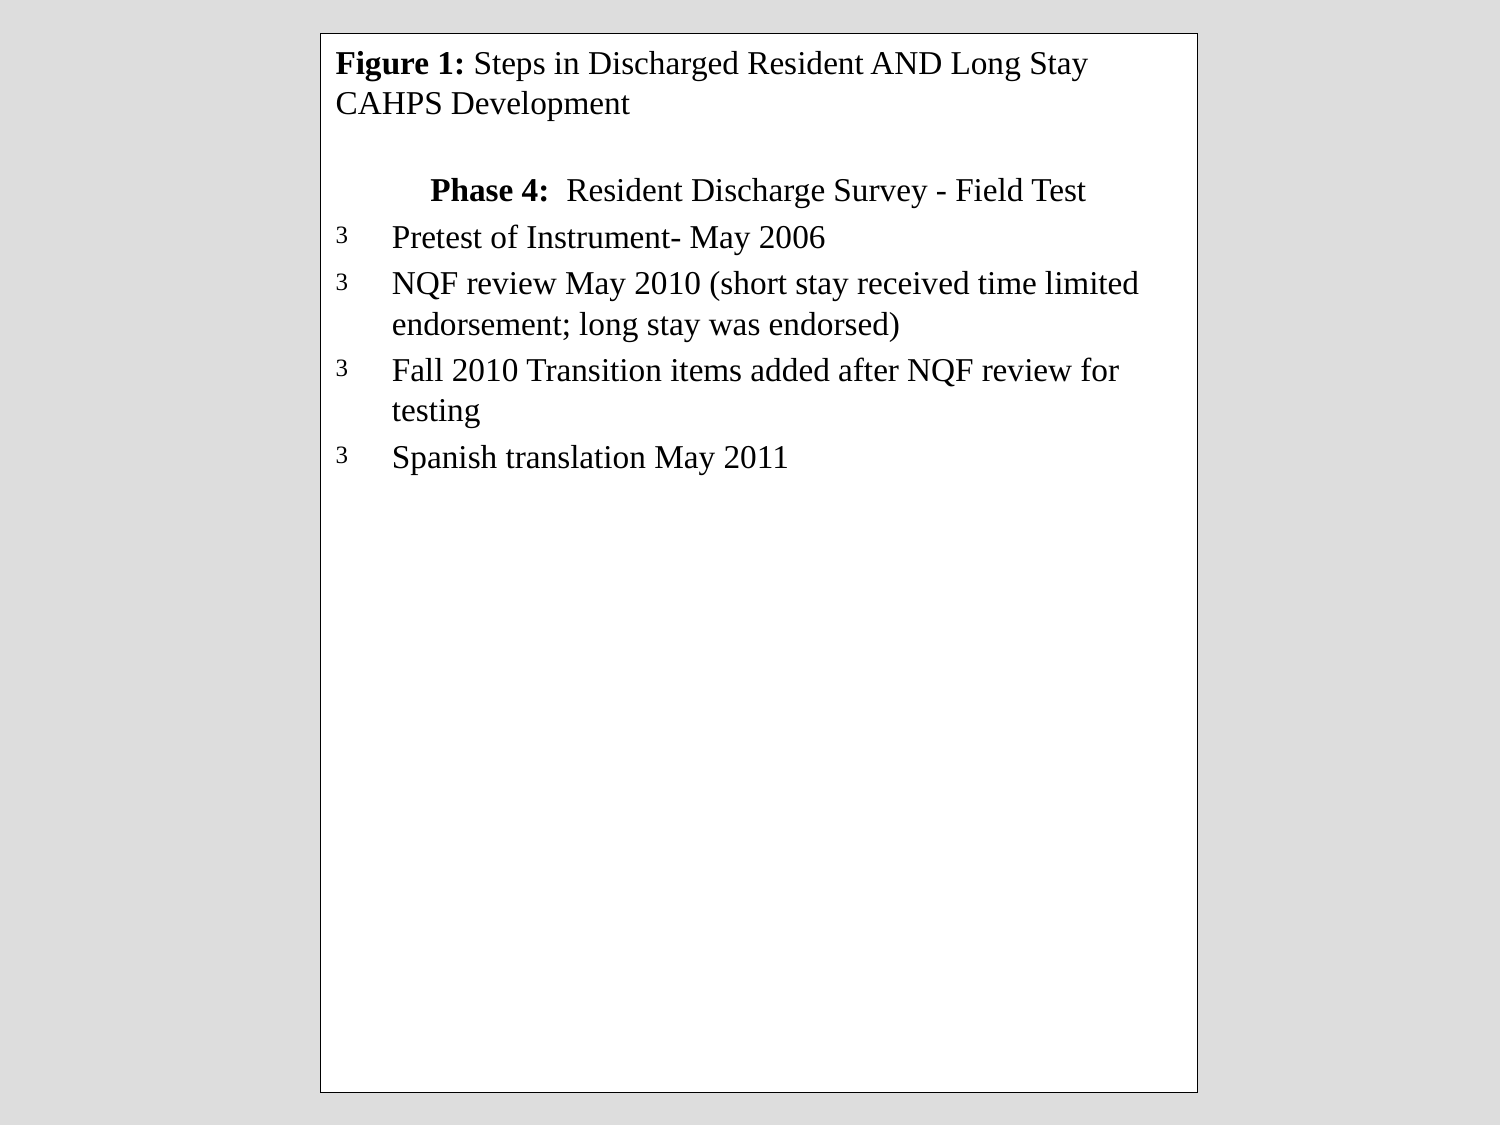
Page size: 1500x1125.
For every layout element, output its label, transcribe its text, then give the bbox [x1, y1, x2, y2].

list Figure 1: Steps in Discharged Resident AND Long Stay CAHPS Development Phase 4: Resident Discharge Survey - Field Test Pretest of Instrument- May 2006 NQF review May 2010 (short stay received time limited endorsement; long stay was endorsed) Fall 2010 Transition items added after NQF review for testing Spanish translation May 2011 [320, 33, 1198, 1093]
